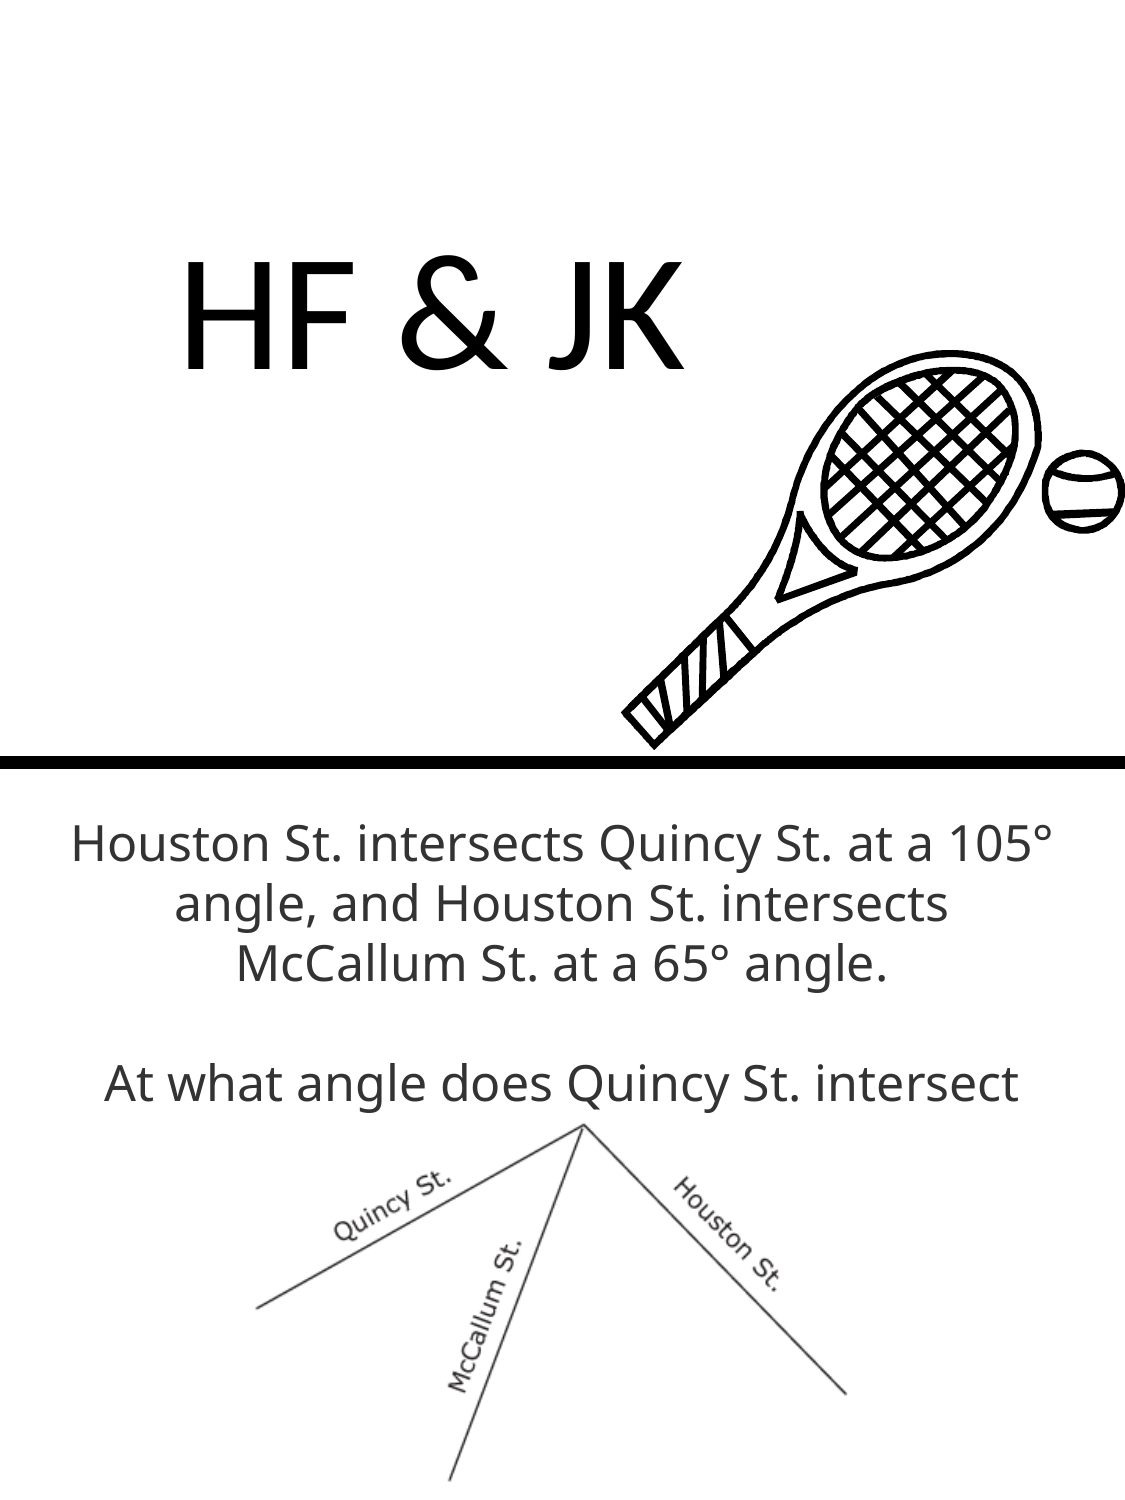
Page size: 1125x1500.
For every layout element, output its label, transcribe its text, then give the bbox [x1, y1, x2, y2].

text_box Houston St. intersects Quincy St. at a 105° angle, and Houston St. intersects McCallum St. at a 65° angle. At what angle does Quincy St. intersect McCallum St.? [44, 803, 1081, 1179]
picture [620, 349, 1125, 751]
text_box HF & JK [162, 195, 784, 411]
picture [247, 1118, 855, 1488]
